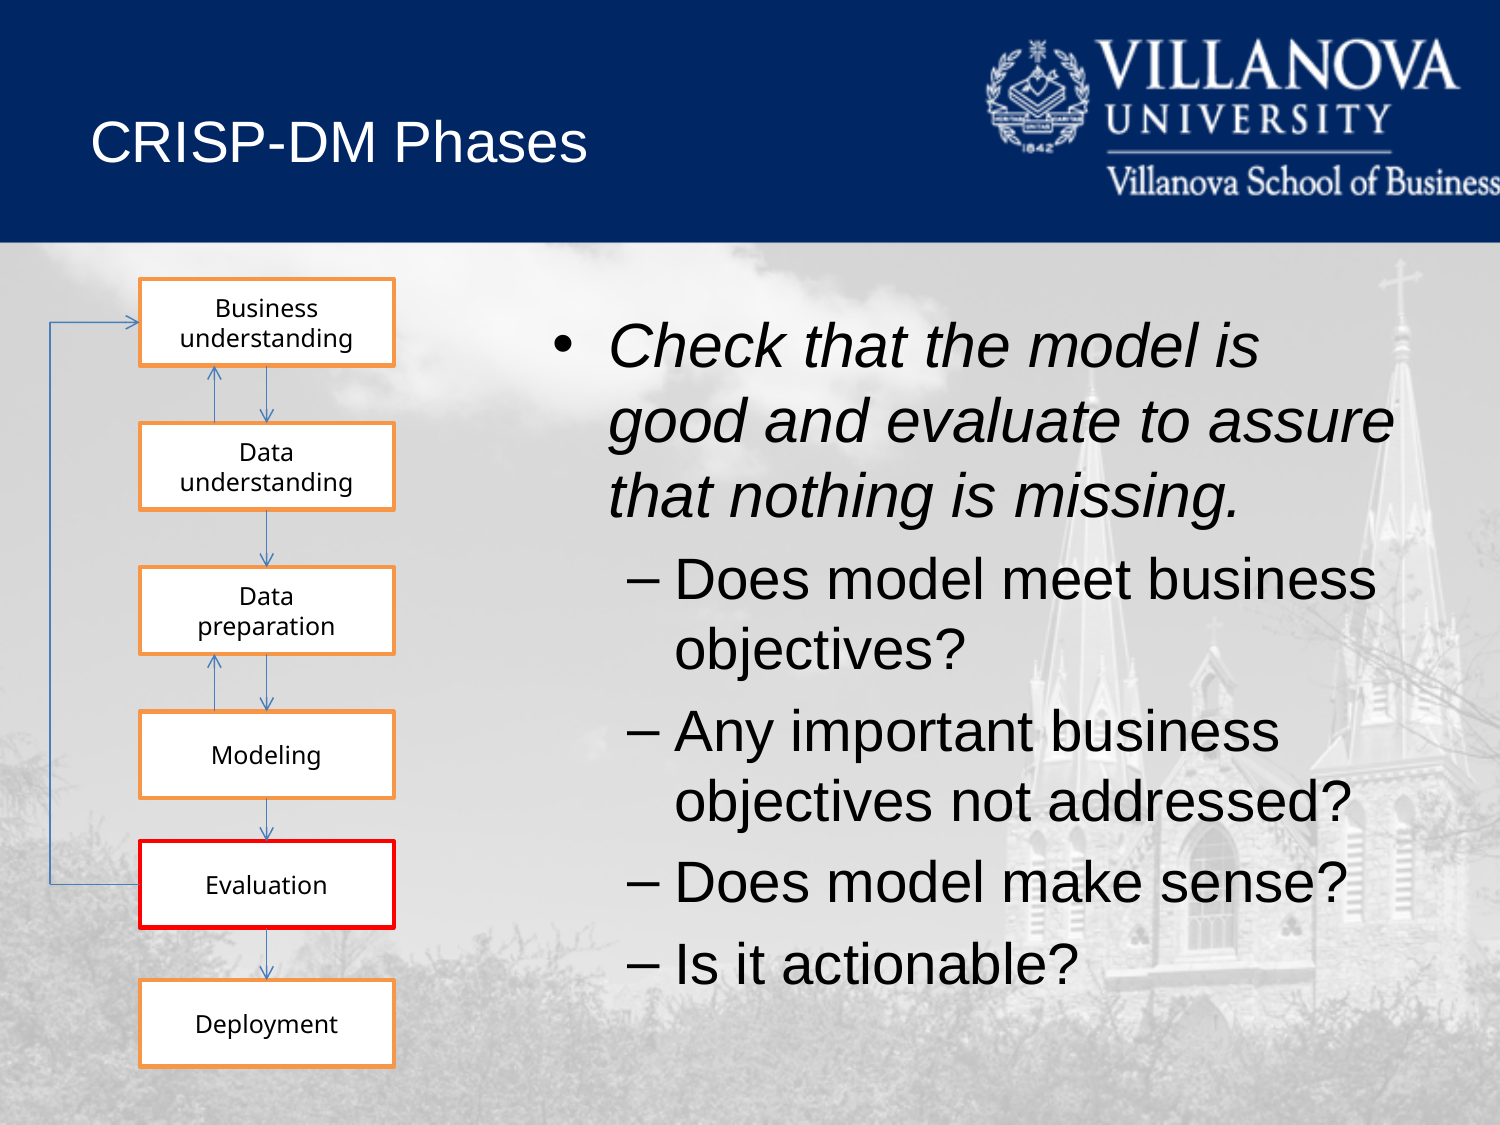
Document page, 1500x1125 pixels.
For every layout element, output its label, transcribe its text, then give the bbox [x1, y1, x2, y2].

title CRISP-DM Phases [75, 45, 1425, 233]
list Check that the model is good and evaluate to assure that nothing is missing. Does model meet business objectives? Any important business objectives not addressed? Does model make sense? Is it actionable? [537, 297, 1425, 1024]
picture [0, 0, 1500, 1125]
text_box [49, 278, 394, 1067]
